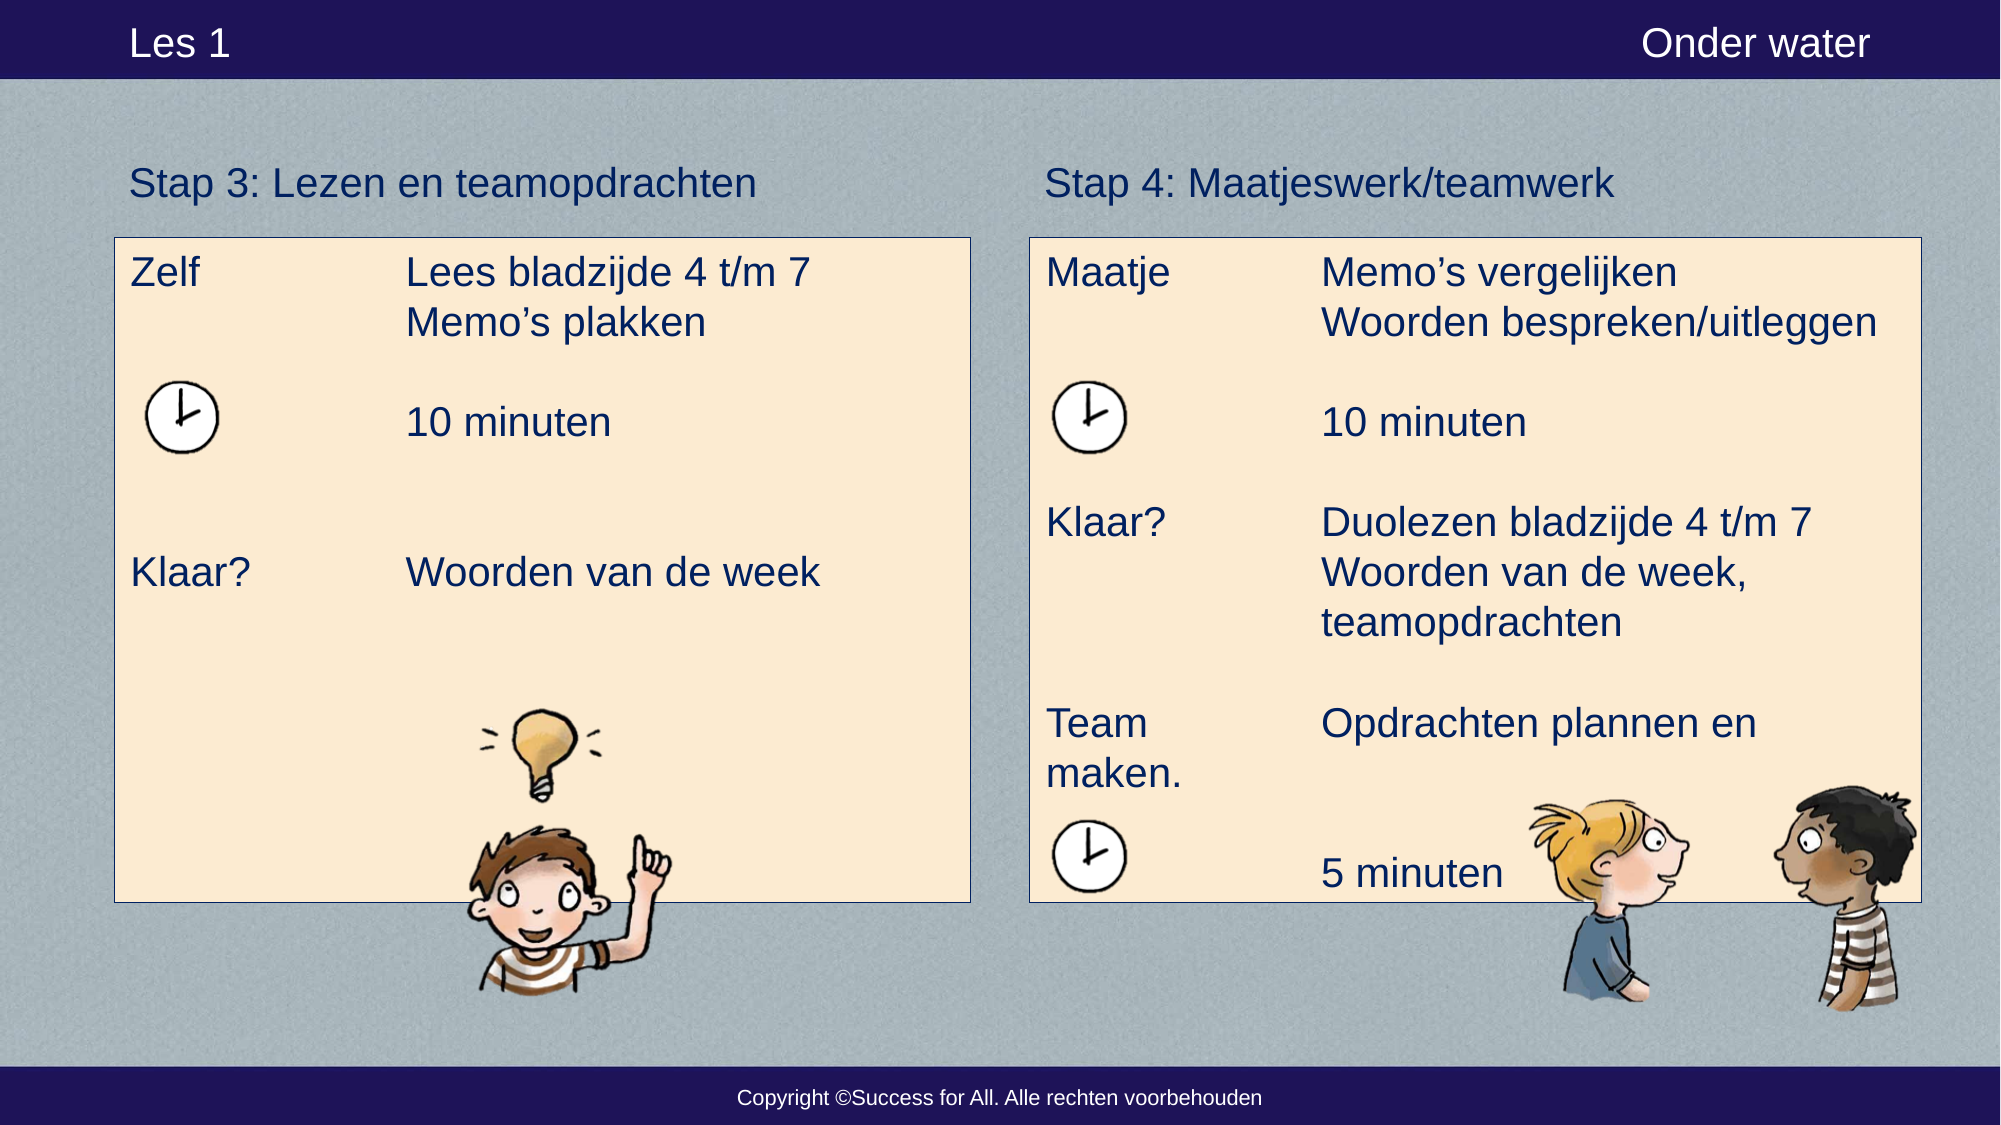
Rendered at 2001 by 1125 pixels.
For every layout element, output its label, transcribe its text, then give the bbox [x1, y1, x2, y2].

text_box Stap 3: Lezen en teamopdrachten [114, 148, 907, 214]
text_box Onder water [999, 8, 1886, 73]
text_box Les 1 [114, 8, 354, 73]
text_box Stap 4: Maatjeswerk/teamwerk [1029, 148, 1822, 214]
text_box Zelf Lees bladzijde 4 t/m 7 Memo’s plakken 10 minuten Klaar? Woorden van de week [114, 237, 971, 903]
text_box Maatje Memo’s vergelijken Woorden bespreken/uitleggen 10 minuten Klaar? Duolezen bladzijde 4 t/m 7 Woorden van de week, teamopdrachten Team Opdrachten plannen en maken. 5 minuten [1029, 237, 1922, 903]
picture [0, 0, 2001, 1125]
text_box Copyright ©Success for All. Alle rechten voorbehouden [0, 1076, 2000, 1125]
